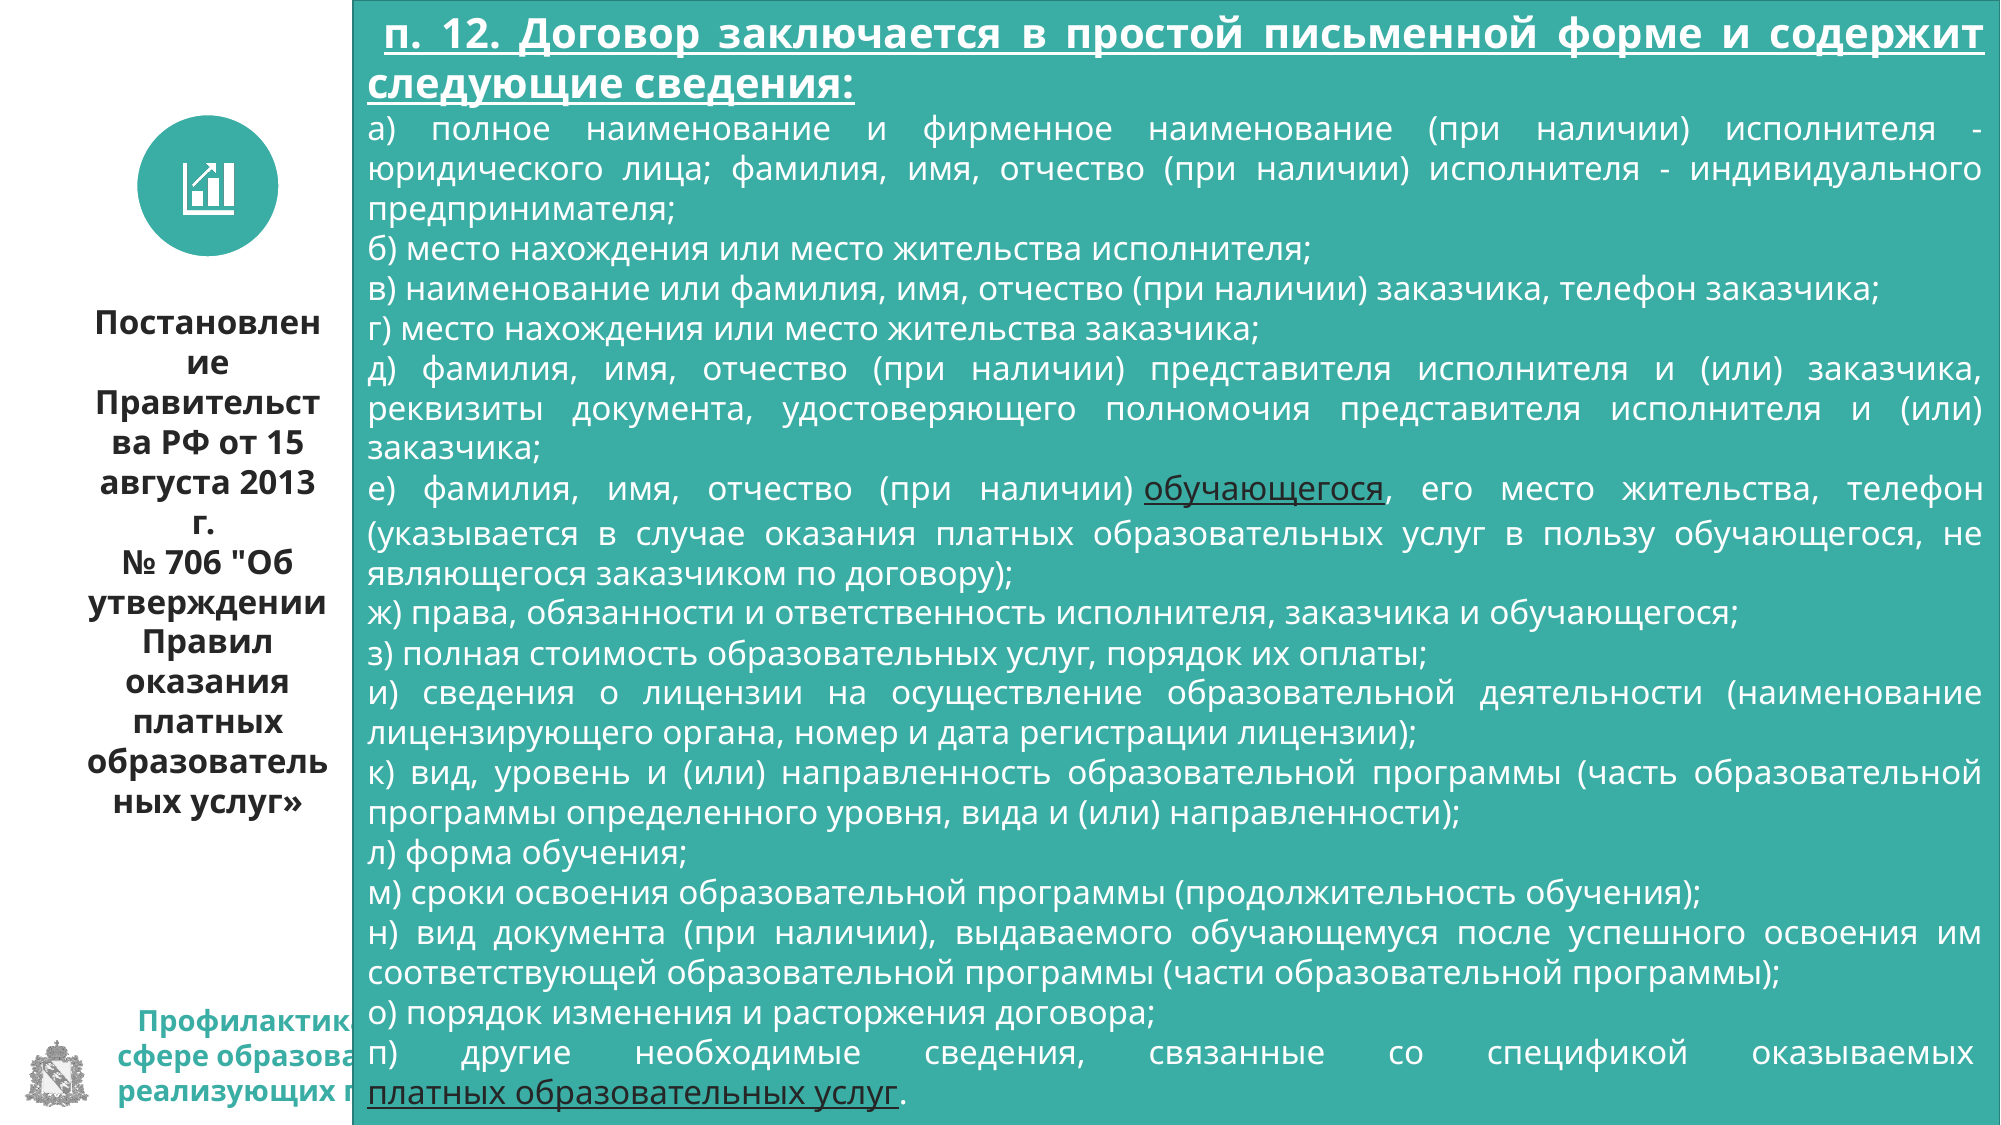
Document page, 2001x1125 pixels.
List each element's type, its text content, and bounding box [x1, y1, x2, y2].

text_box п. 12. Договор заключается в простой письменной форме и содержит следующие сведения: а) полное наименование и фирменное наименование (при наличии) исполнителя - юридического лица; фамилия, имя, отчество (при наличии) исполнителя - индивидуального предпринимателя; б) место нахождения или место жительства исполнителя; в) наименование или фамилия, имя, отчество (при наличии) заказчика, телефон заказчика; г) место нахождения или место жительства заказчика; д) фамилия, имя, отчество (при наличии) представителя исполнителя и (или) заказчика, реквизиты документа, удостоверяющего полномочия представителя исполнителя и (или) заказчика; е) фамилия, имя, отчество (при наличии) обучающегося, его место жительства, телефон (указывается в случае оказания платных образовательных услуг в пользу обучающегося, не являющегося заказчиком по договору); ж) права, обязанности и ответственность исполнителя, заказчика и обучающегося; з) полная стоимость образовательных услуг, порядок их оплаты; и) сведения о лицензии на осуществление образовательной деятельности (наименование лицензирующего органа, номер и дата регистрации лицензии); к) вид, уровень и (или) направленность образовательной программы (часть образовательной программы определенного уровня, вида и (или) направленности); л) форма обучения; м) сроки освоения образовательной программы (продолжительность обучения); н) вид документа (при наличии), выдаваемого обучающемуся после успешного освоения им соответствующей образовательной программы (части образовательной программы); о) порядок изменения и расторжения договора; п) другие необходимые сведения, связанные со спецификой оказываемых платных образовательных услуг. [352, 0, 2000, 1125]
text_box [131, 108, 285, 263]
text_box Постановление Правительства РФ от 15 августа 2013 г. № 706 "Об утверждении Правил оказания платных образовательных услуг» [70, 293, 345, 828]
